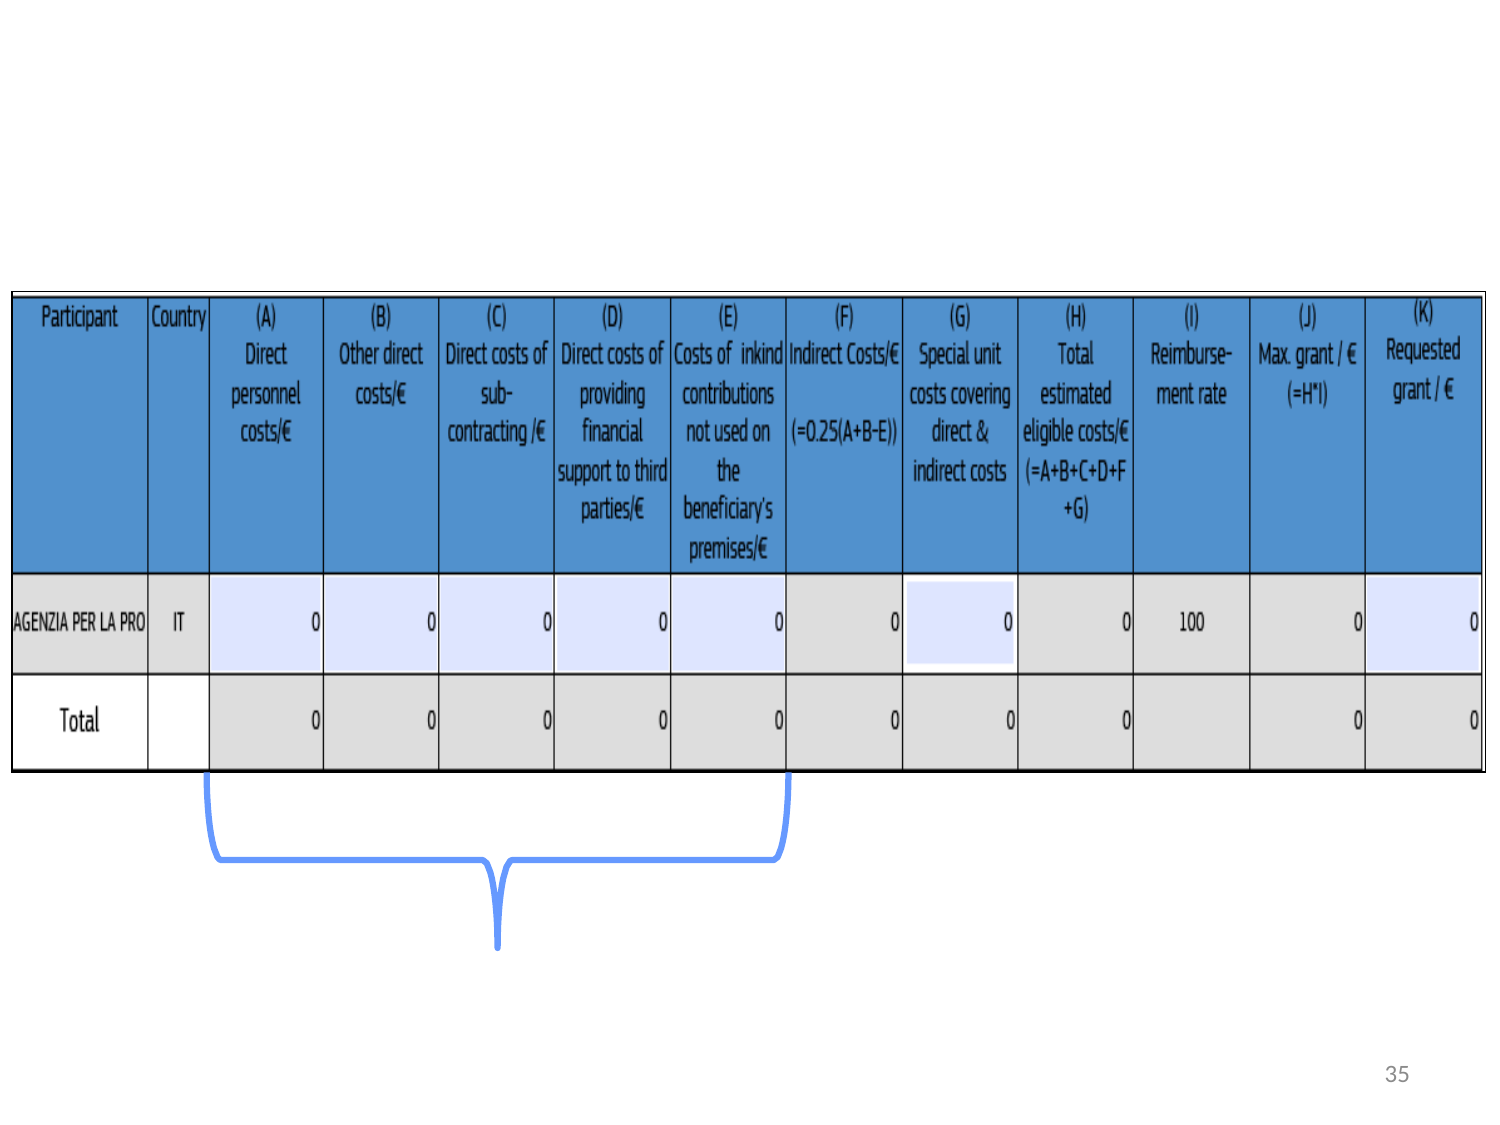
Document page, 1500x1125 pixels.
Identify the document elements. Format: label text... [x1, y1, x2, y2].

slide_number 35 [1074, 1042, 1425, 1103]
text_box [10, 290, 1487, 952]
